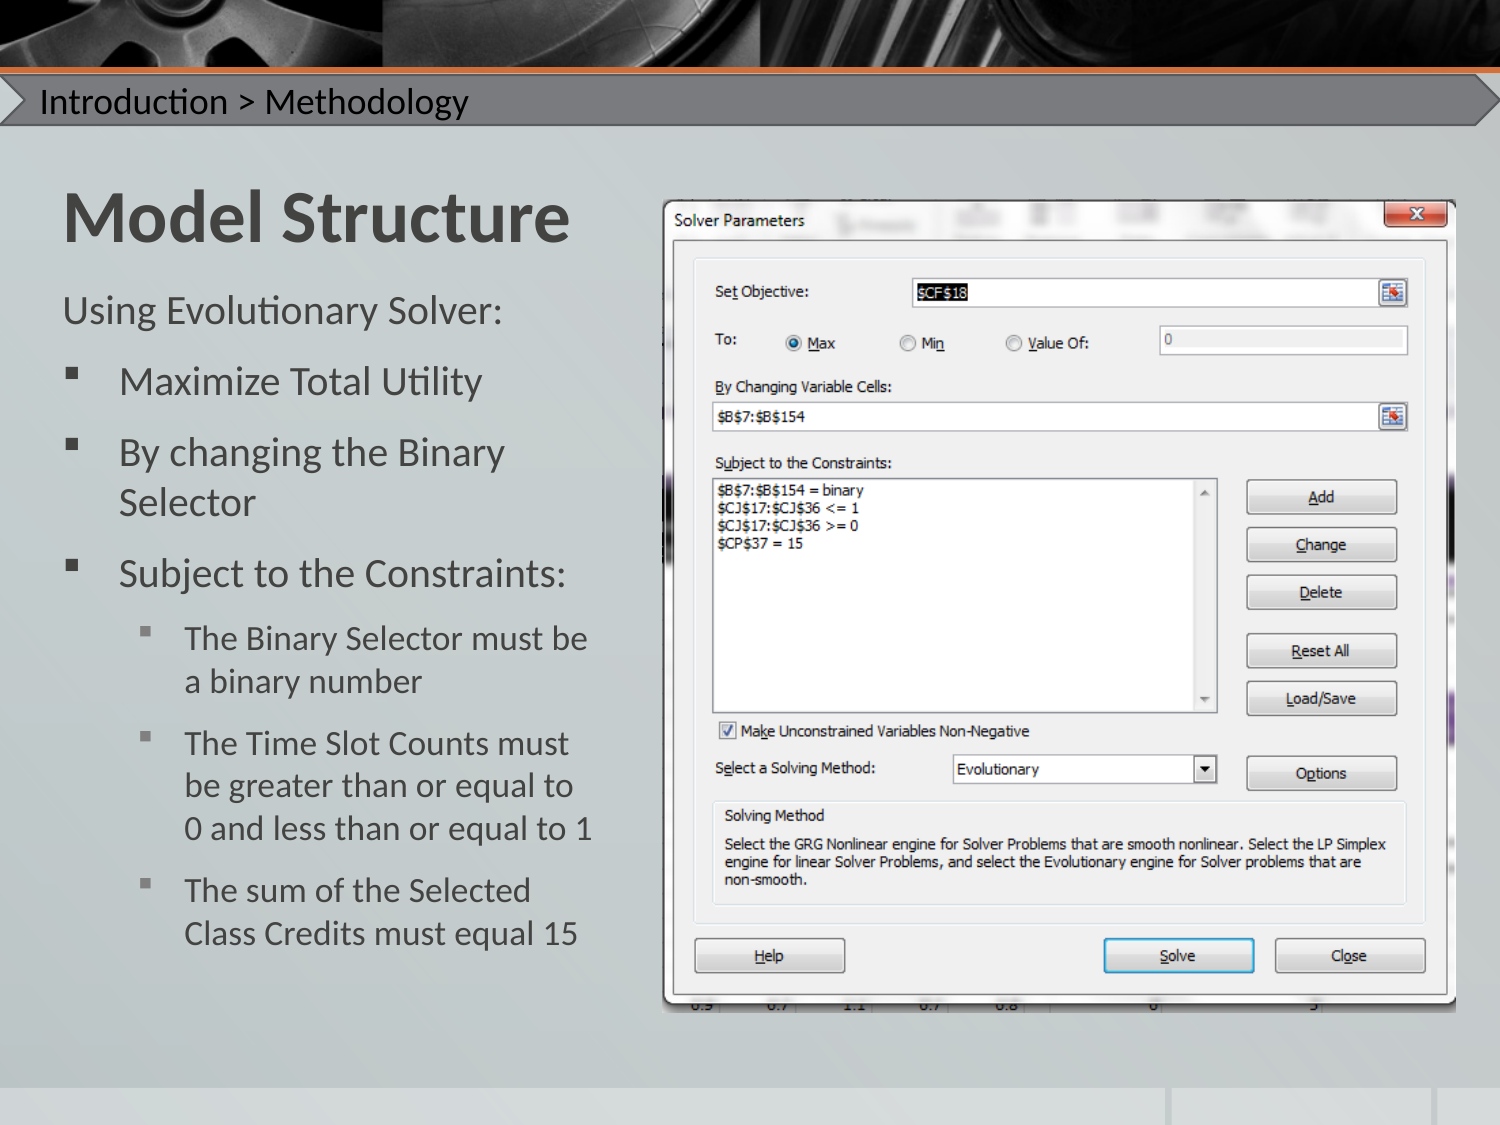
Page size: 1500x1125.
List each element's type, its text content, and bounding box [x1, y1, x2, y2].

title Model Structure [62, 137, 1413, 288]
picture [0, 0, 1500, 67]
list Using Evolutionary Solver: Maximize Total Utility By changing the Binary Selector Subject to the Constraints: The Binary Selector must be a binary number The Time Slot Counts must be greater than or equal to 0 and less than or equal to 1 The sum of the Selected Class Credits must equal 15 [62, 275, 600, 1063]
picture [662, 199, 1457, 1013]
text_box Introduction > Methodology [0, 73, 1500, 127]
